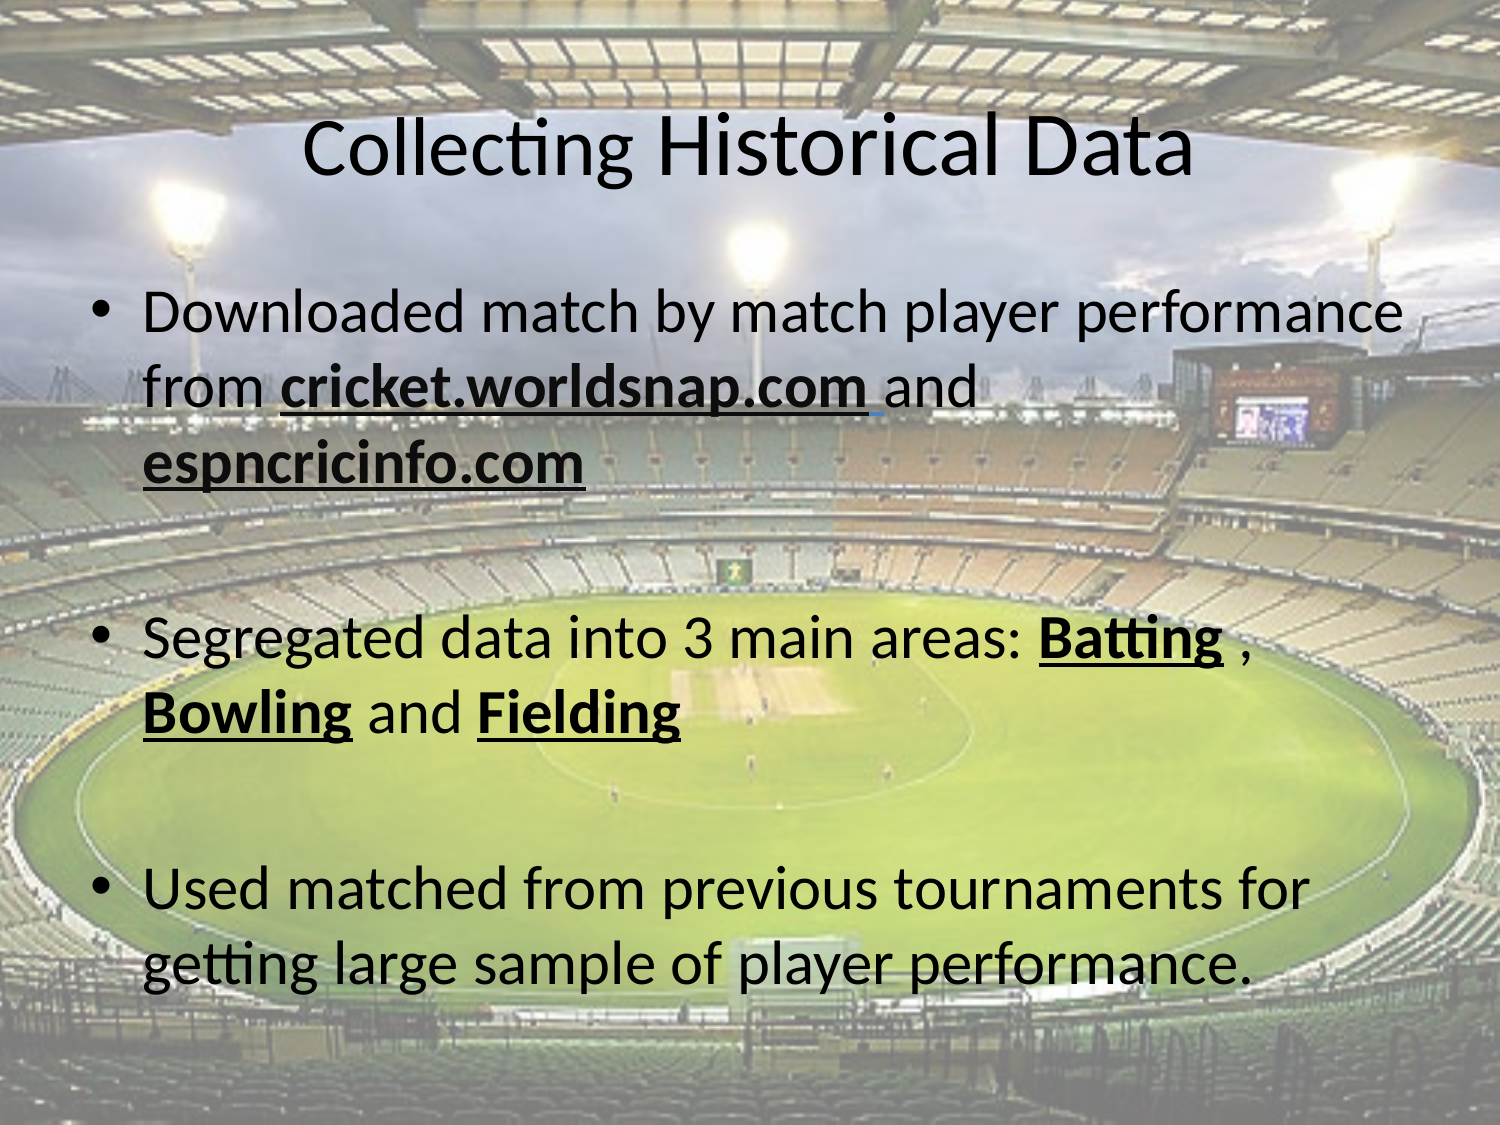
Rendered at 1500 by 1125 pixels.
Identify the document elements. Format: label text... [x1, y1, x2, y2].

title Collecting Historical Data [75, 45, 1425, 233]
list Downloaded match by match player performance from cricket.worldsnap.com and espncricinfo.com Segregated data into 3 main areas: Batting , Bowling and Fielding Used matched from previous tournaments for getting large sample of player performance. [75, 262, 1425, 1005]
